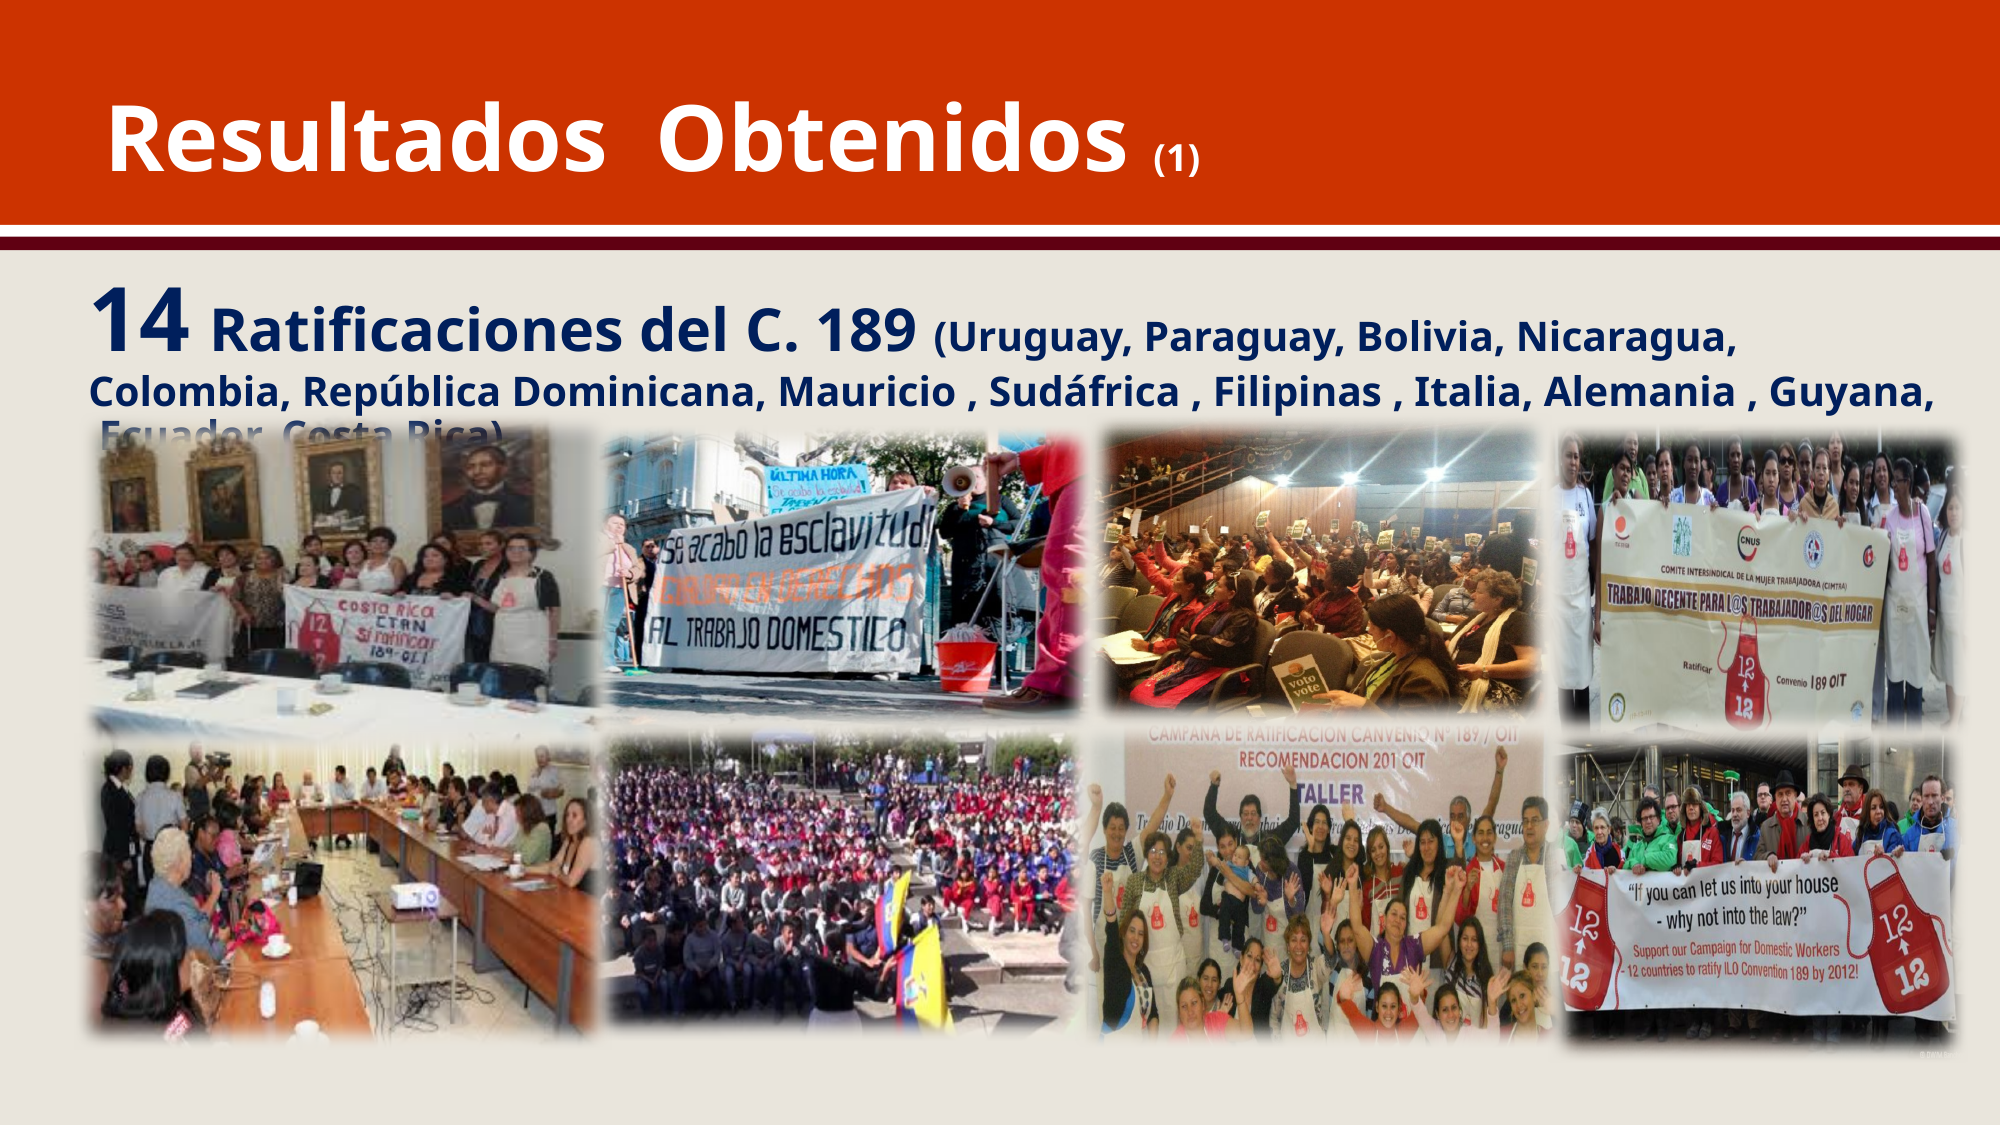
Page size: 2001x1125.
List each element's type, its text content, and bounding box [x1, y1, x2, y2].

picture [74, 411, 1973, 1064]
list 14 Ratificaciones del C. 189 (Uruguay, Paraguay, Bolivia, Nicaragua, Colombia, República Dominicana, Mauricio , Sudáfrica , Filipinas , Italia, Alemania , Guyana, Ecuador, Costa Rica) [73, 267, 1962, 469]
title Resultados Obtenidos (1) [89, 29, 1840, 200]
